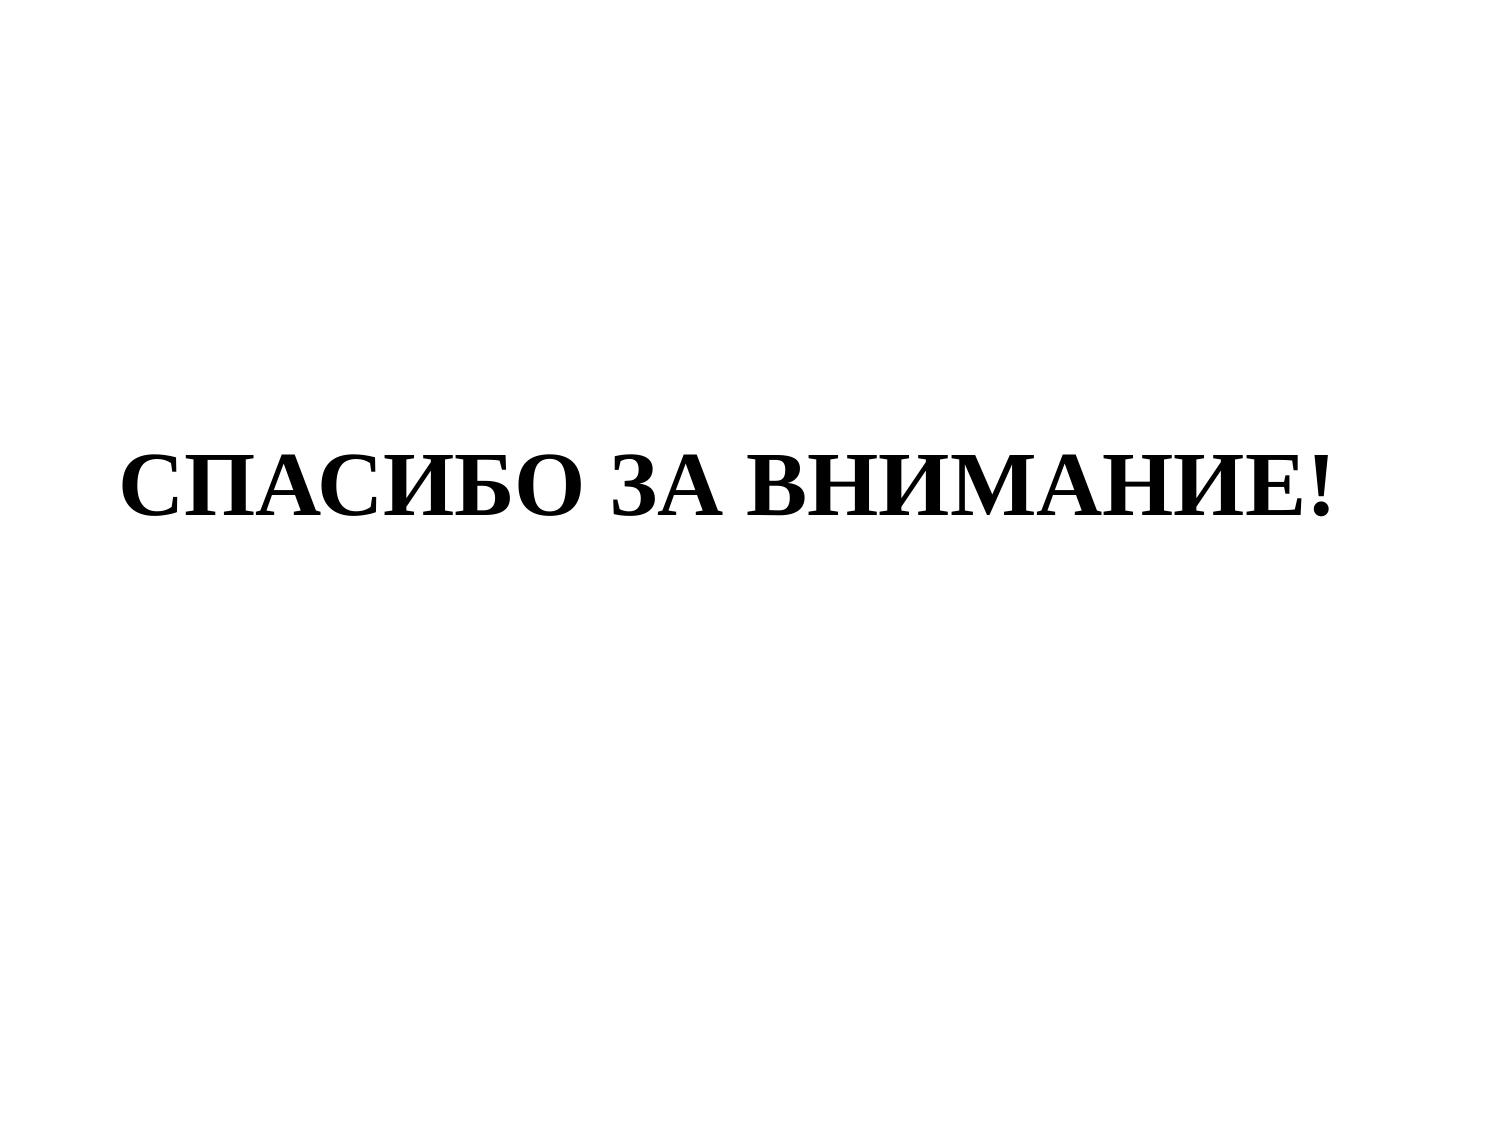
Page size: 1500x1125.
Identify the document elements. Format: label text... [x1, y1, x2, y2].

title СПАСИБО ЗА ВНИМАНИЕ! [53, 385, 1404, 573]
